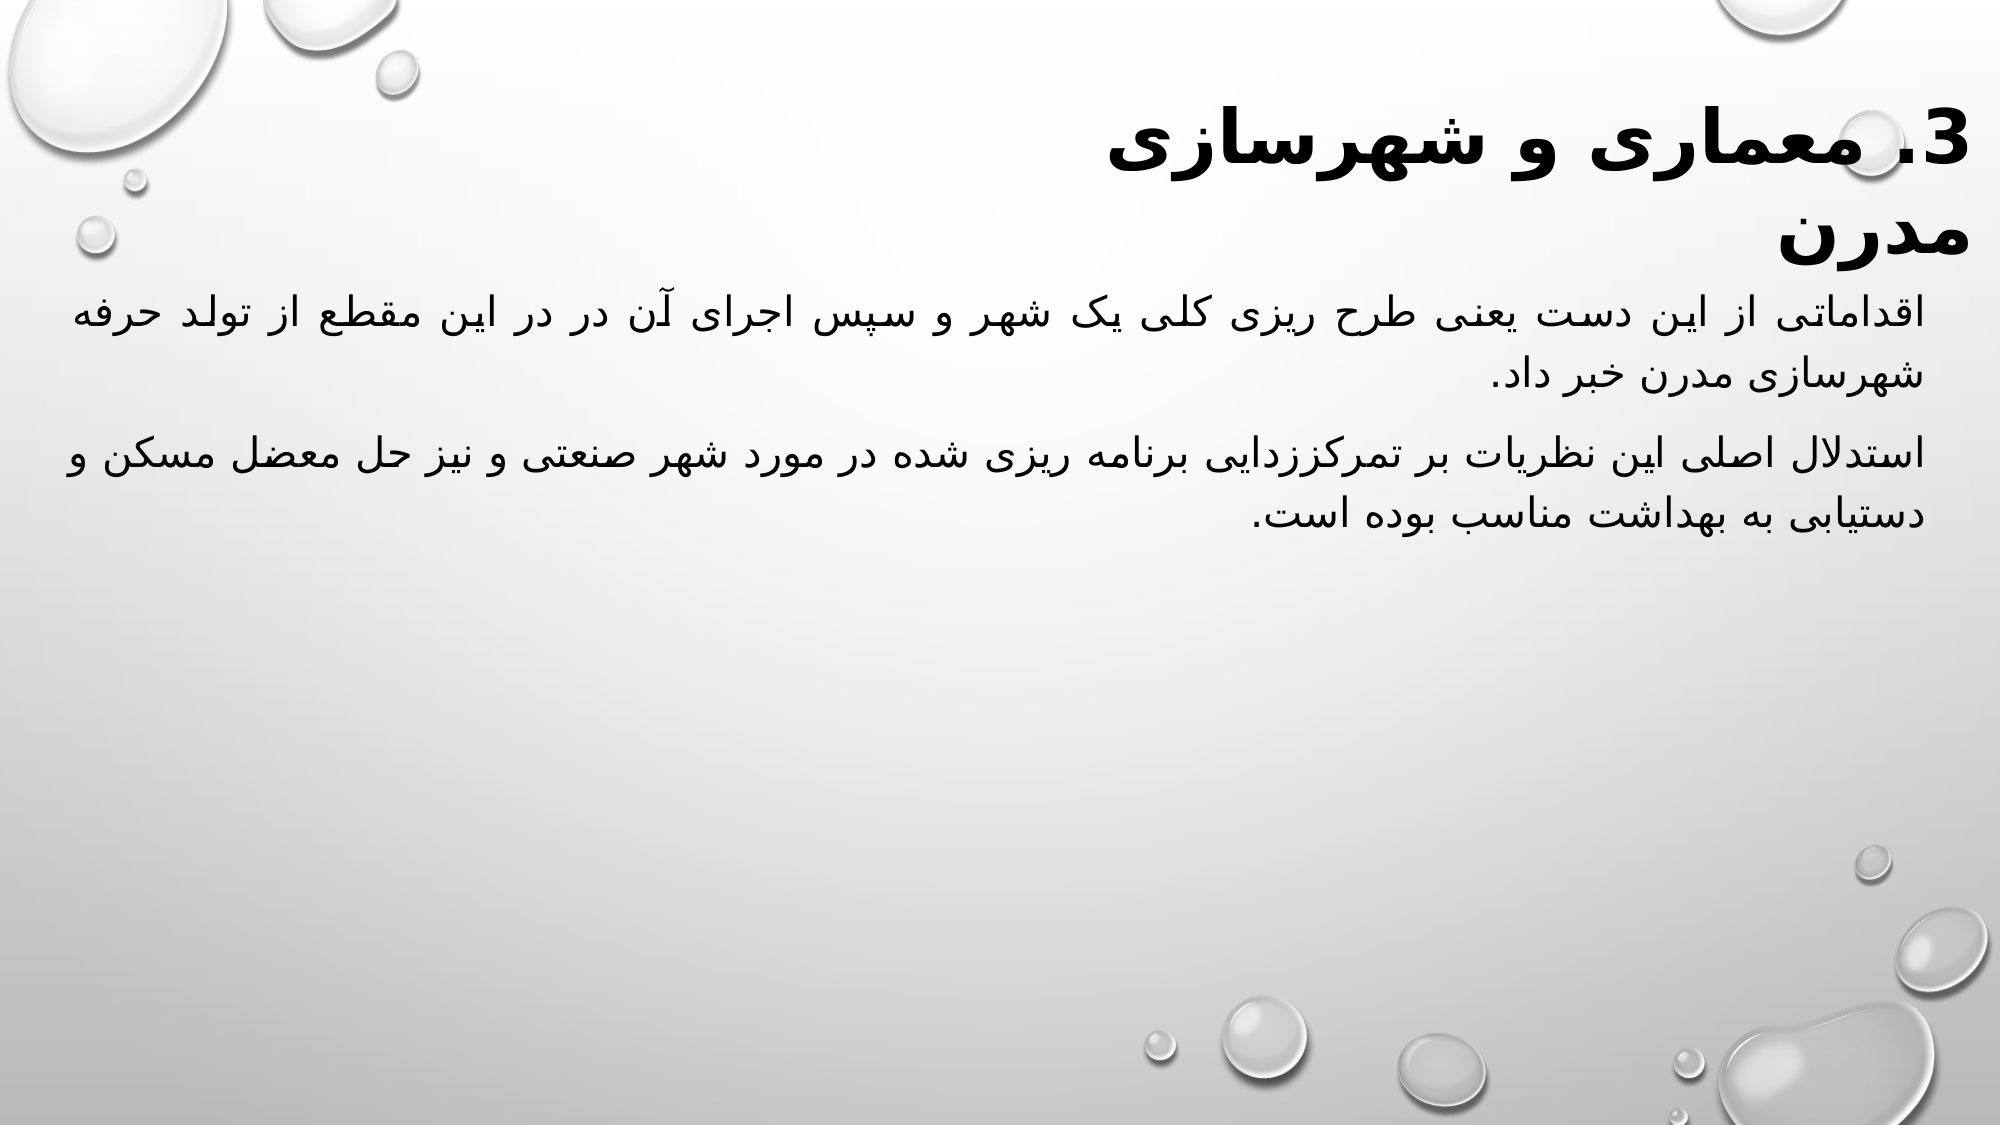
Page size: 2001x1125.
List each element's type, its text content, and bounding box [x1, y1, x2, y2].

list اقداماتی از این دست یعنی طرح ریزی کلی یک شهر و سپس اجرای آن در در این مقطع از تولد حرفه شهرسازی مدرن خبر داد. استدلال اصلی این نظریات بر تمرکززدایی برنامه ریزی شده در مورد شهر صنعتی و نیز حل معضل مسکن و دستیابی به بهداشت مناسب بوده است. [53, 267, 1941, 1087]
text_box 3. معماری و شهرسازی مدرن [984, 80, 1989, 276]
picture [0, 0, 2000, 1125]
